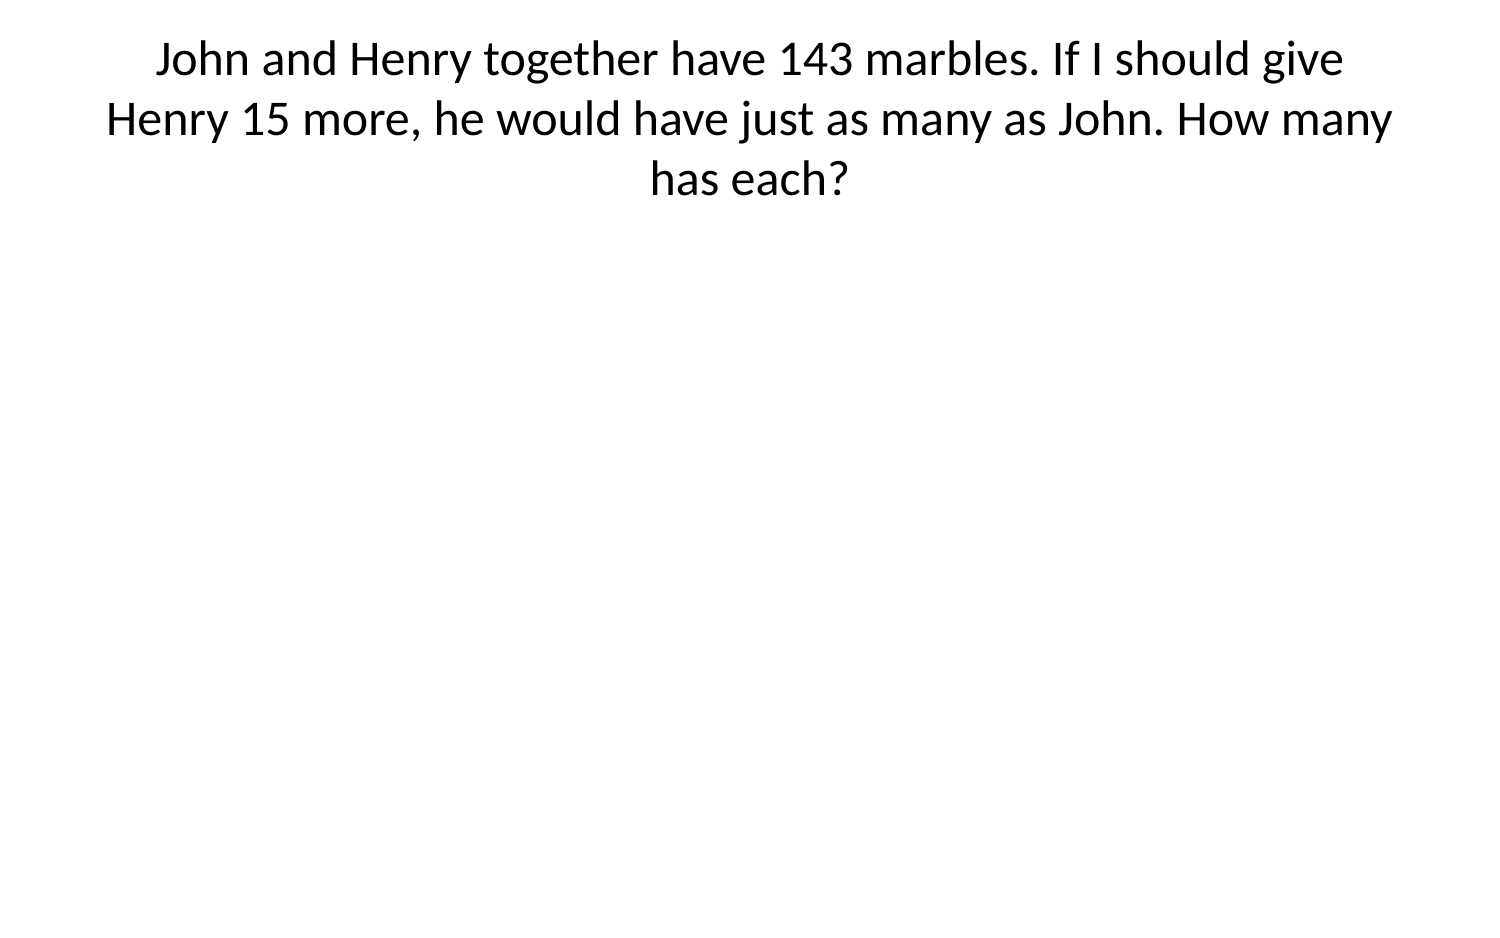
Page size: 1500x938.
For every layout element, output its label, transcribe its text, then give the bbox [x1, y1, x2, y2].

title John and Henry together have 143 marbles. If I should give Henry 15 more, he would have just as many as John. How many has each? [75, 37, 1425, 194]
